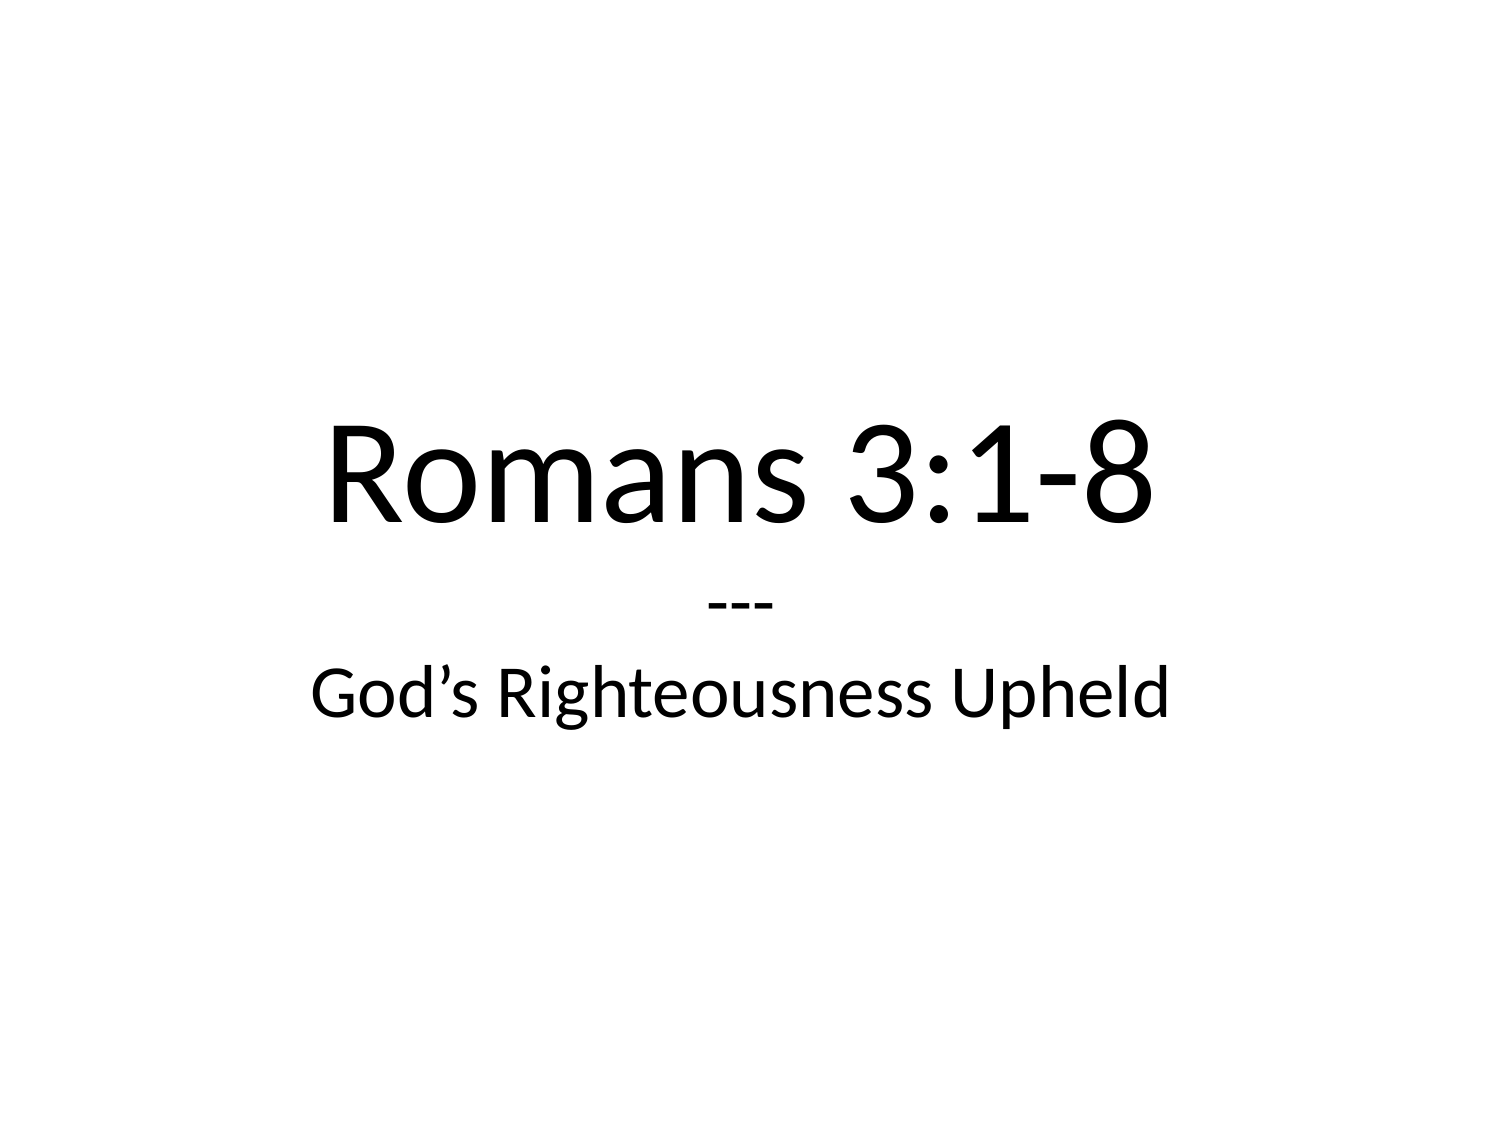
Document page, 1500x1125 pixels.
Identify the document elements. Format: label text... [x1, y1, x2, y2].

title Romans 3:1-8 --- God’s Righteousness Upheld [103, 295, 1379, 811]
